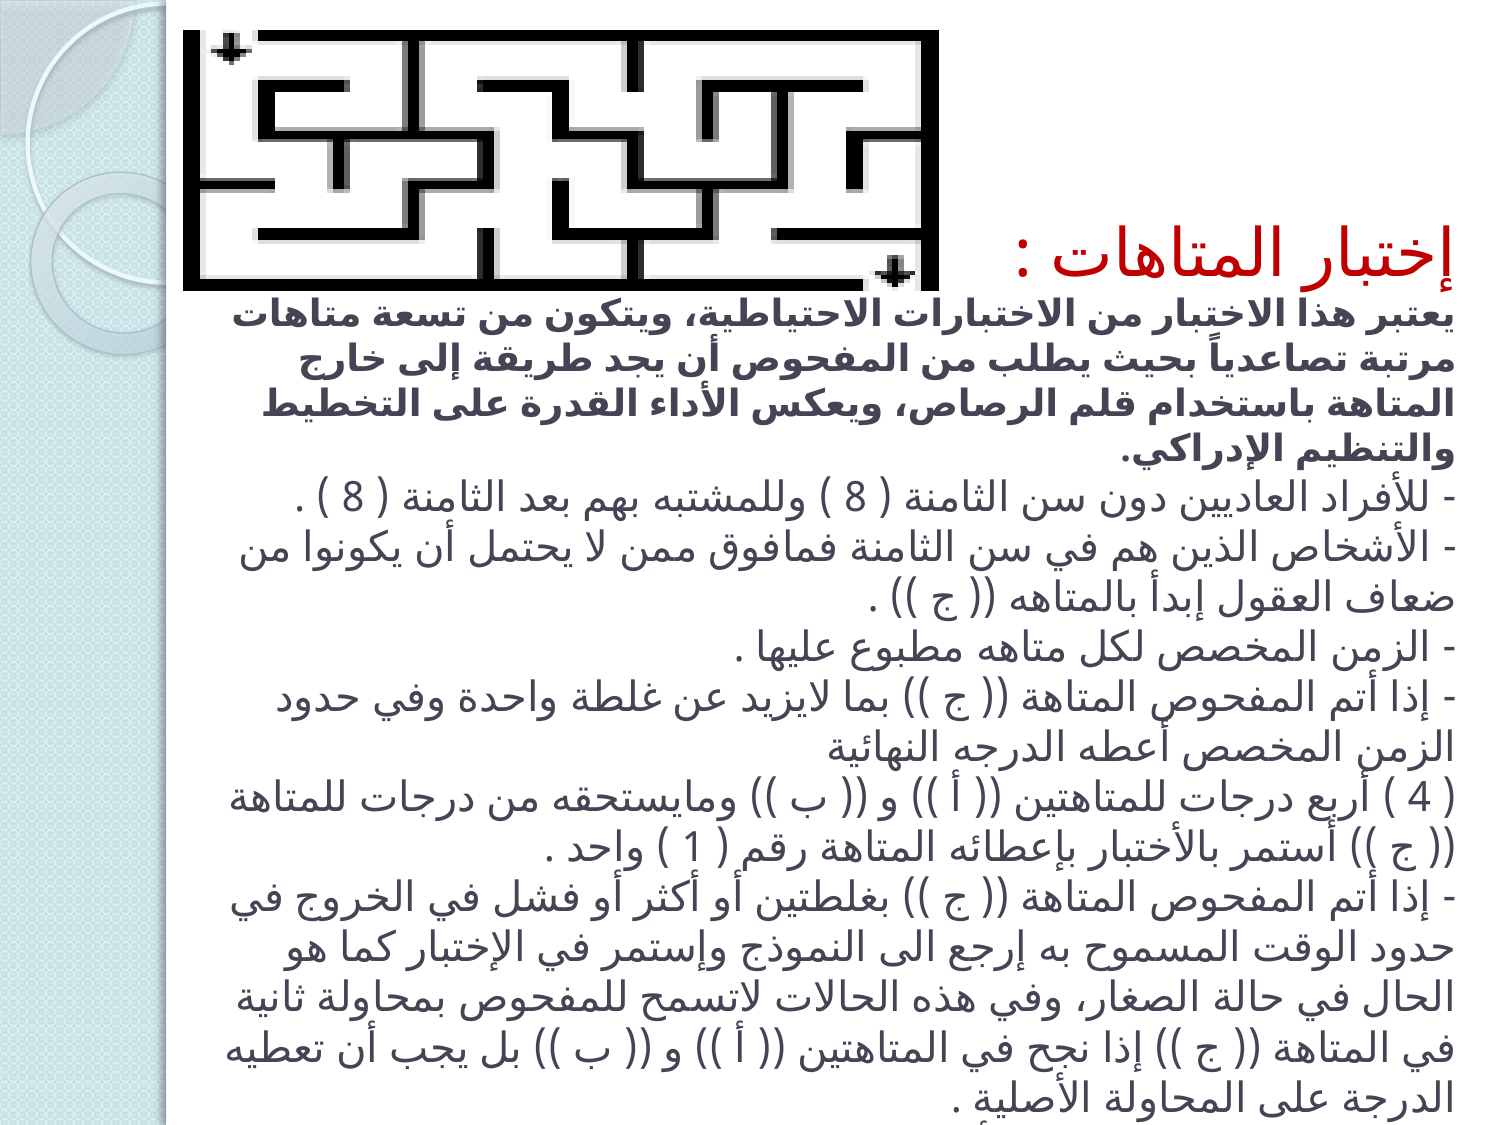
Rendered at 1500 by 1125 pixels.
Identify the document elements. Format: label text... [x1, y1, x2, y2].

title إختبار المتاهات : يعتبر هذا الاختبار من الاختبارات الاحتياطية، ويتكون من تسعة متاهات مرتبة تصاعدياً بحيث يطلب من المفحوص أن يجد طريقة إلى خارج المتاهة باستخدام قلم الرصاص، ويعكس الأداء القدرة على التخطيط والتنظيم الإدراكي. - للأفراد العاديين دون سن الثامنة ( 8 ) وللمشتبه بهم بعد الثامنة ( 8 ) . - الأشخاص الذين هم في سن الثامنة فمافوق ممن لا يحتمل أن يكونوا من ضعاف العقول إبدأ بالمتاهه (( ج )) . - الزمن المخصص لكل متاهه مطبوع عليها . - إذا أتم المفحوص المتاهة (( ج )) بما لايزيد عن غلطة واحدة وفي حدود الزمن المخصص أعطه الدرجه النهائية ( 4 ) أربع درجات للمتاهتين (( أ )) و (( ب )) ومايستحقه من درجات للمتاهة (( ج )) أستمر بالأختبار بإعطائه المتاهة رقم ( 1 ) واحد . - إذا أتم المفحوص المتاهة (( ج )) بغلطتين أو أكثر أو فشل في الخروج في حدود الوقت المسموح به إرجع الى النموذج وإستمر في الإختبار كما هو الحال في حالة الصغار، وفي هذه الحالات لاتسمح للمفحوص بمحاولة ثانية في المتاهة (( ج )) إذا نجح في المتاهتين (( أ )) و (( ب )) بل يجب أن تعطيه الدرجة على المحاولة الأصلية . - المتاهات (( من 1 إلى 5 )) أوقف الإختبار بعد محاولتين فاشلتين . [177, 184, 1472, 1125]
picture [182, 30, 940, 291]
